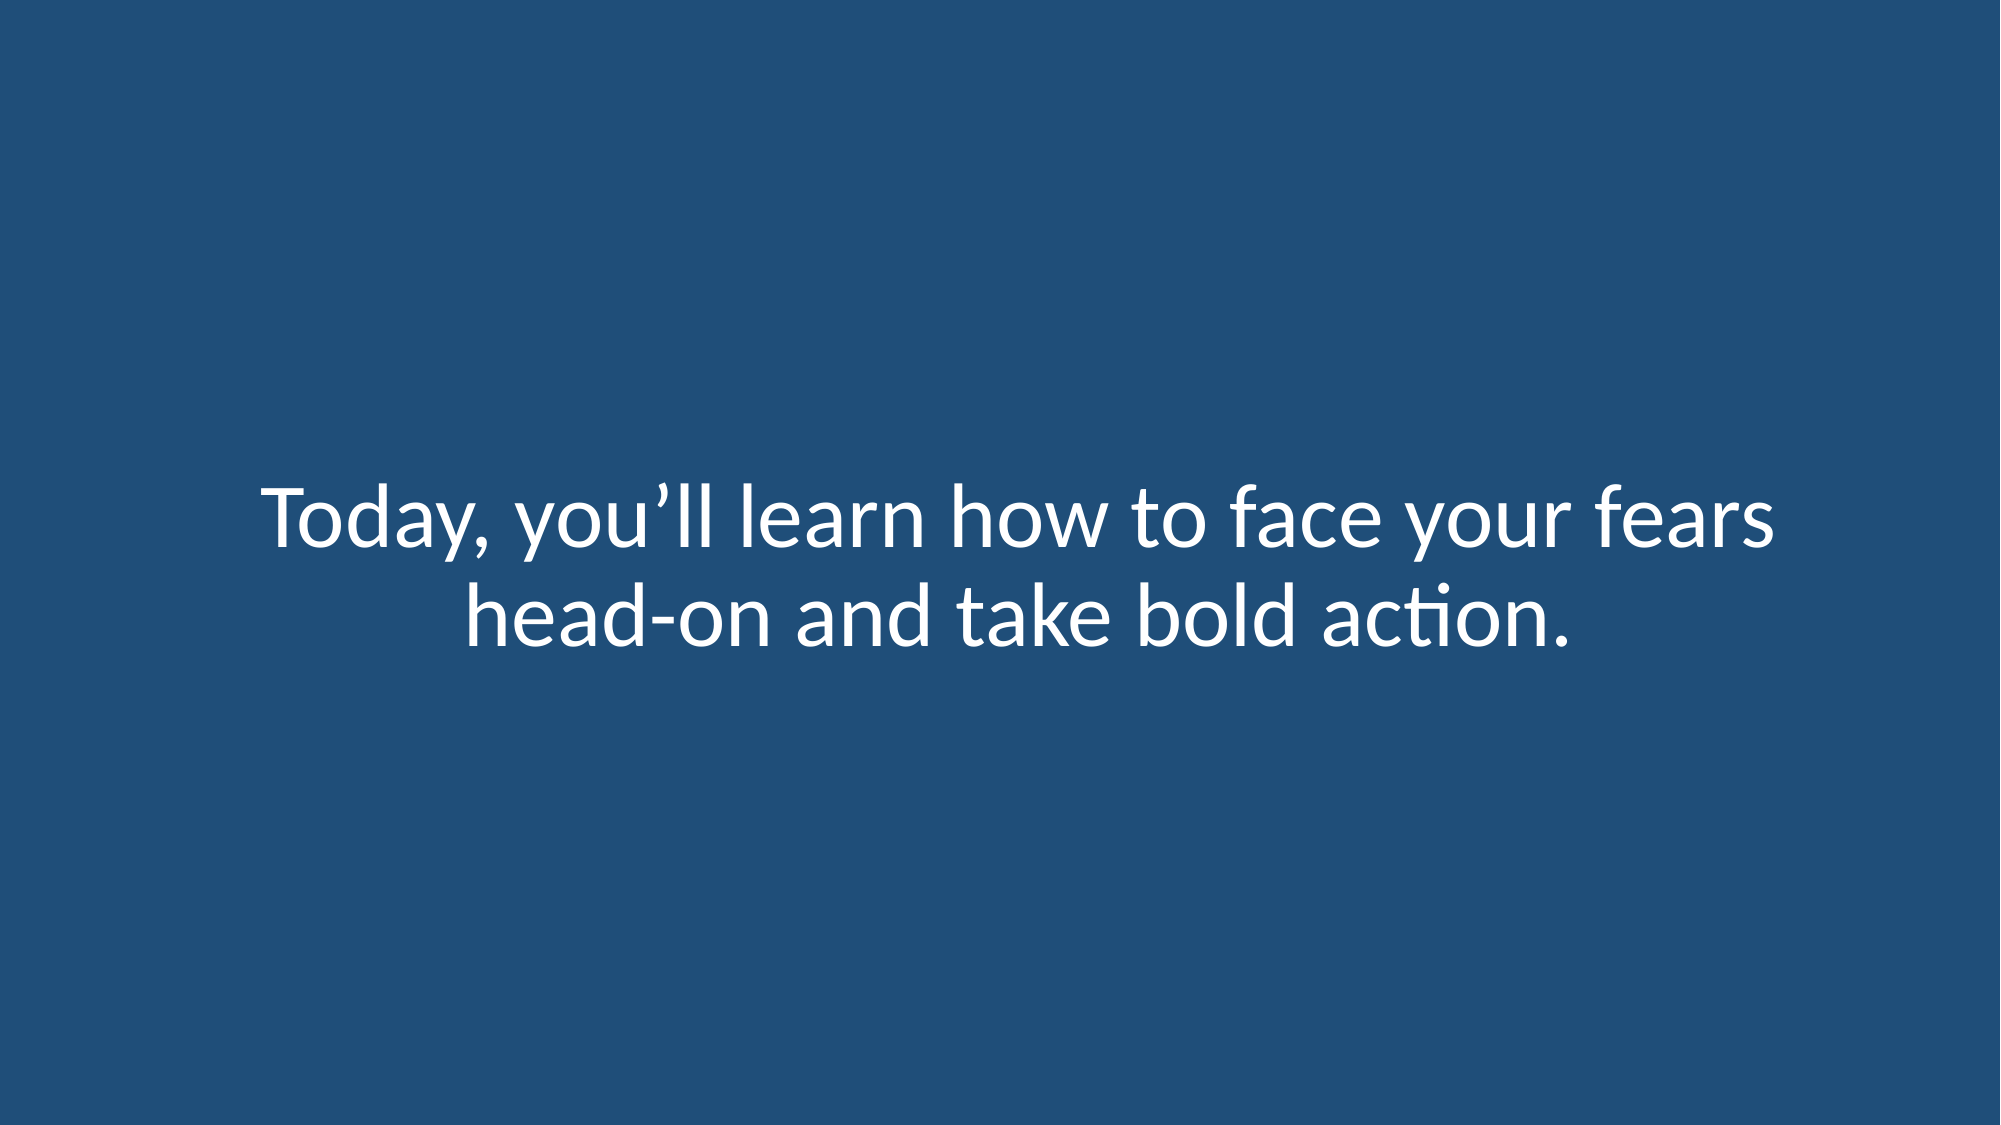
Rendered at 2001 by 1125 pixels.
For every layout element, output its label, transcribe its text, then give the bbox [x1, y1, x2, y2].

list Today, you’ll learn how to face your fears head-on and take bold action. [129, 460, 1910, 797]
